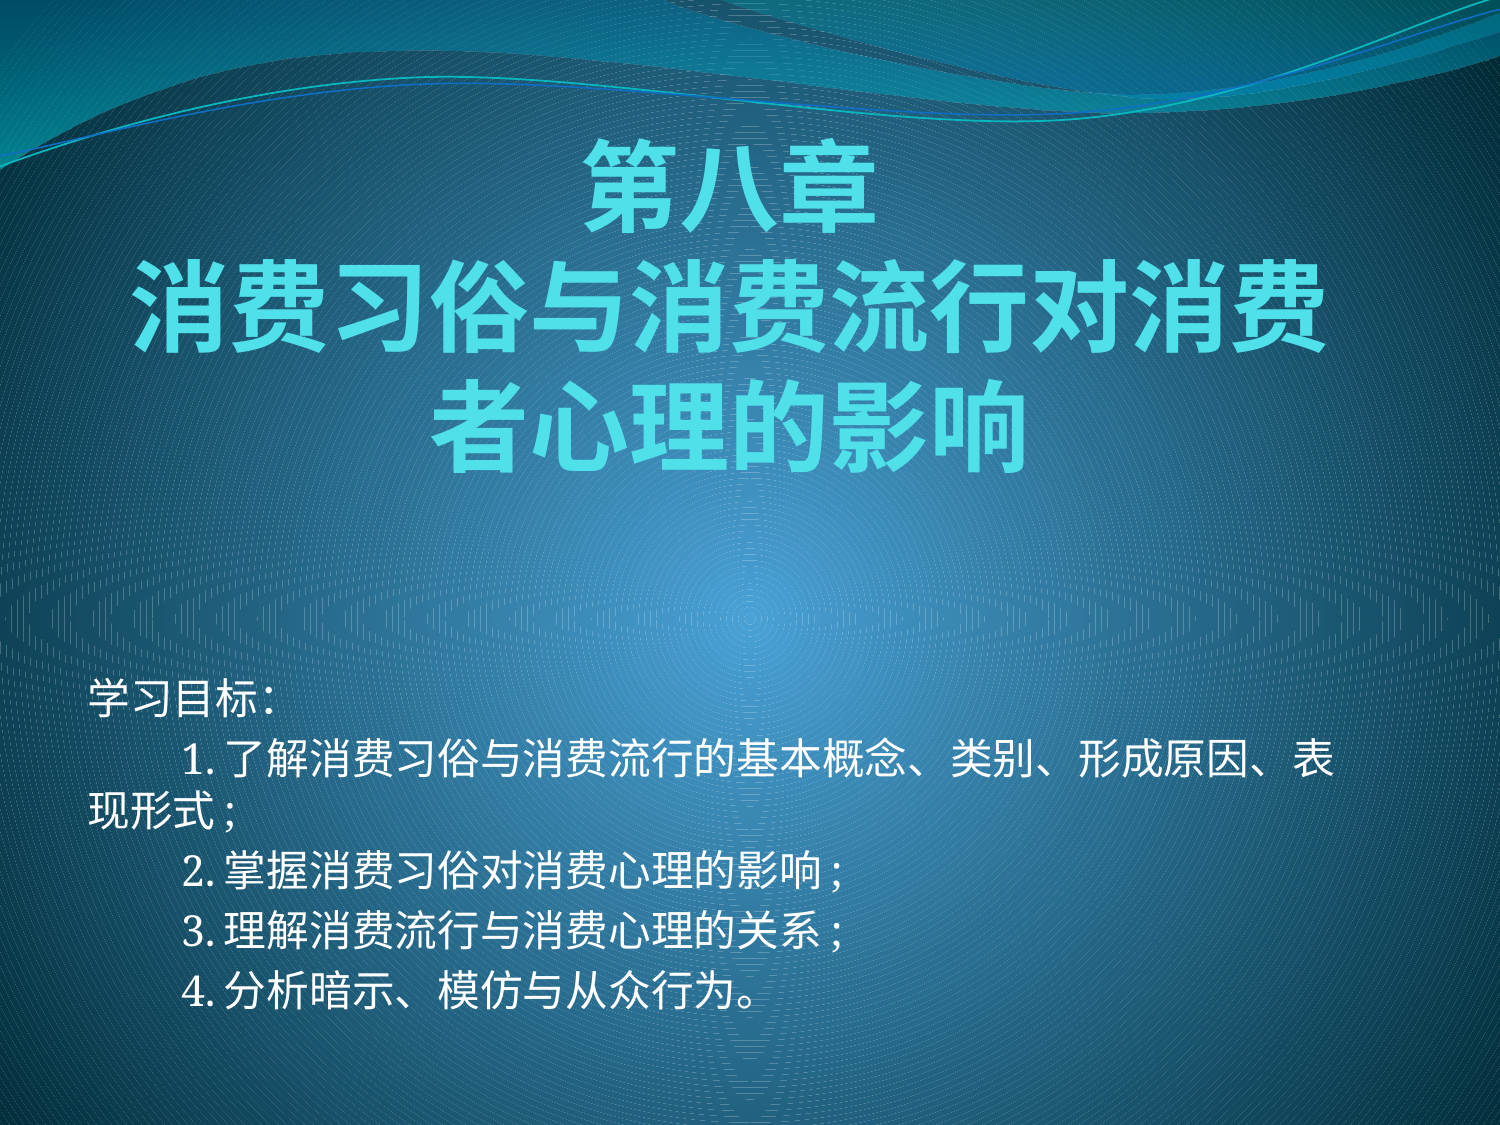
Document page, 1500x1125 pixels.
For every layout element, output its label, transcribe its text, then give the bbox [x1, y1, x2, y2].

title 第八章 消费习俗与消费流行对消费者心理的影响 [87, 184, 1376, 485]
subtitle 学习目标： 1.了解消费习俗与消费流行的基本概念、类别、形成原因、表现形式; 2.掌握消费习俗对消费心理的影响; 3.理解消费流行与消费心理的关系; 4.分析暗示、模仿与从众行为。 [87, 664, 1376, 1024]
